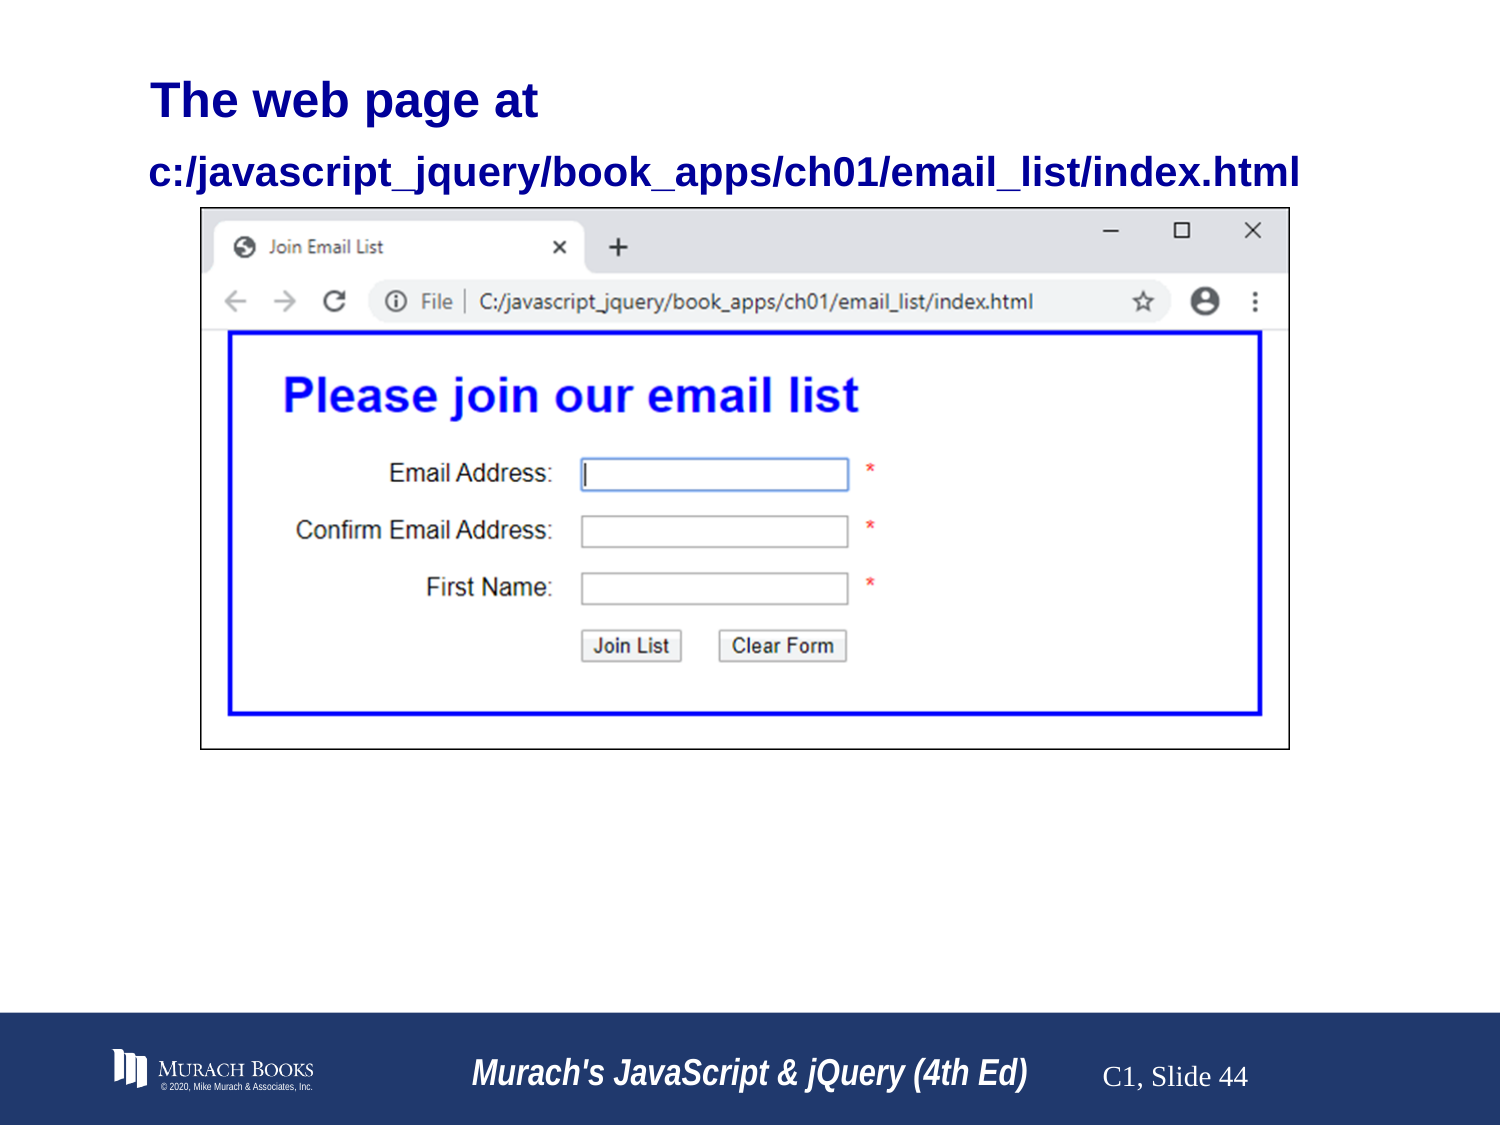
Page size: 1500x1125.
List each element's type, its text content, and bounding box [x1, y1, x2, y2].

title The web page at [150, 72, 1350, 136]
footer © 2020, Mike Murach & Associates, Inc. [12, 1025, 463, 1100]
list c:/javascript_jquery/book_apps/ch01/email_list/index.html [133, 136, 1375, 288]
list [200, 207, 1291, 751]
slide_number Murach's JavaScript & jQuery (4th Ed) [463, 1025, 1050, 1100]
slide_number C1, Slide 44 [1087, 1025, 1400, 1100]
